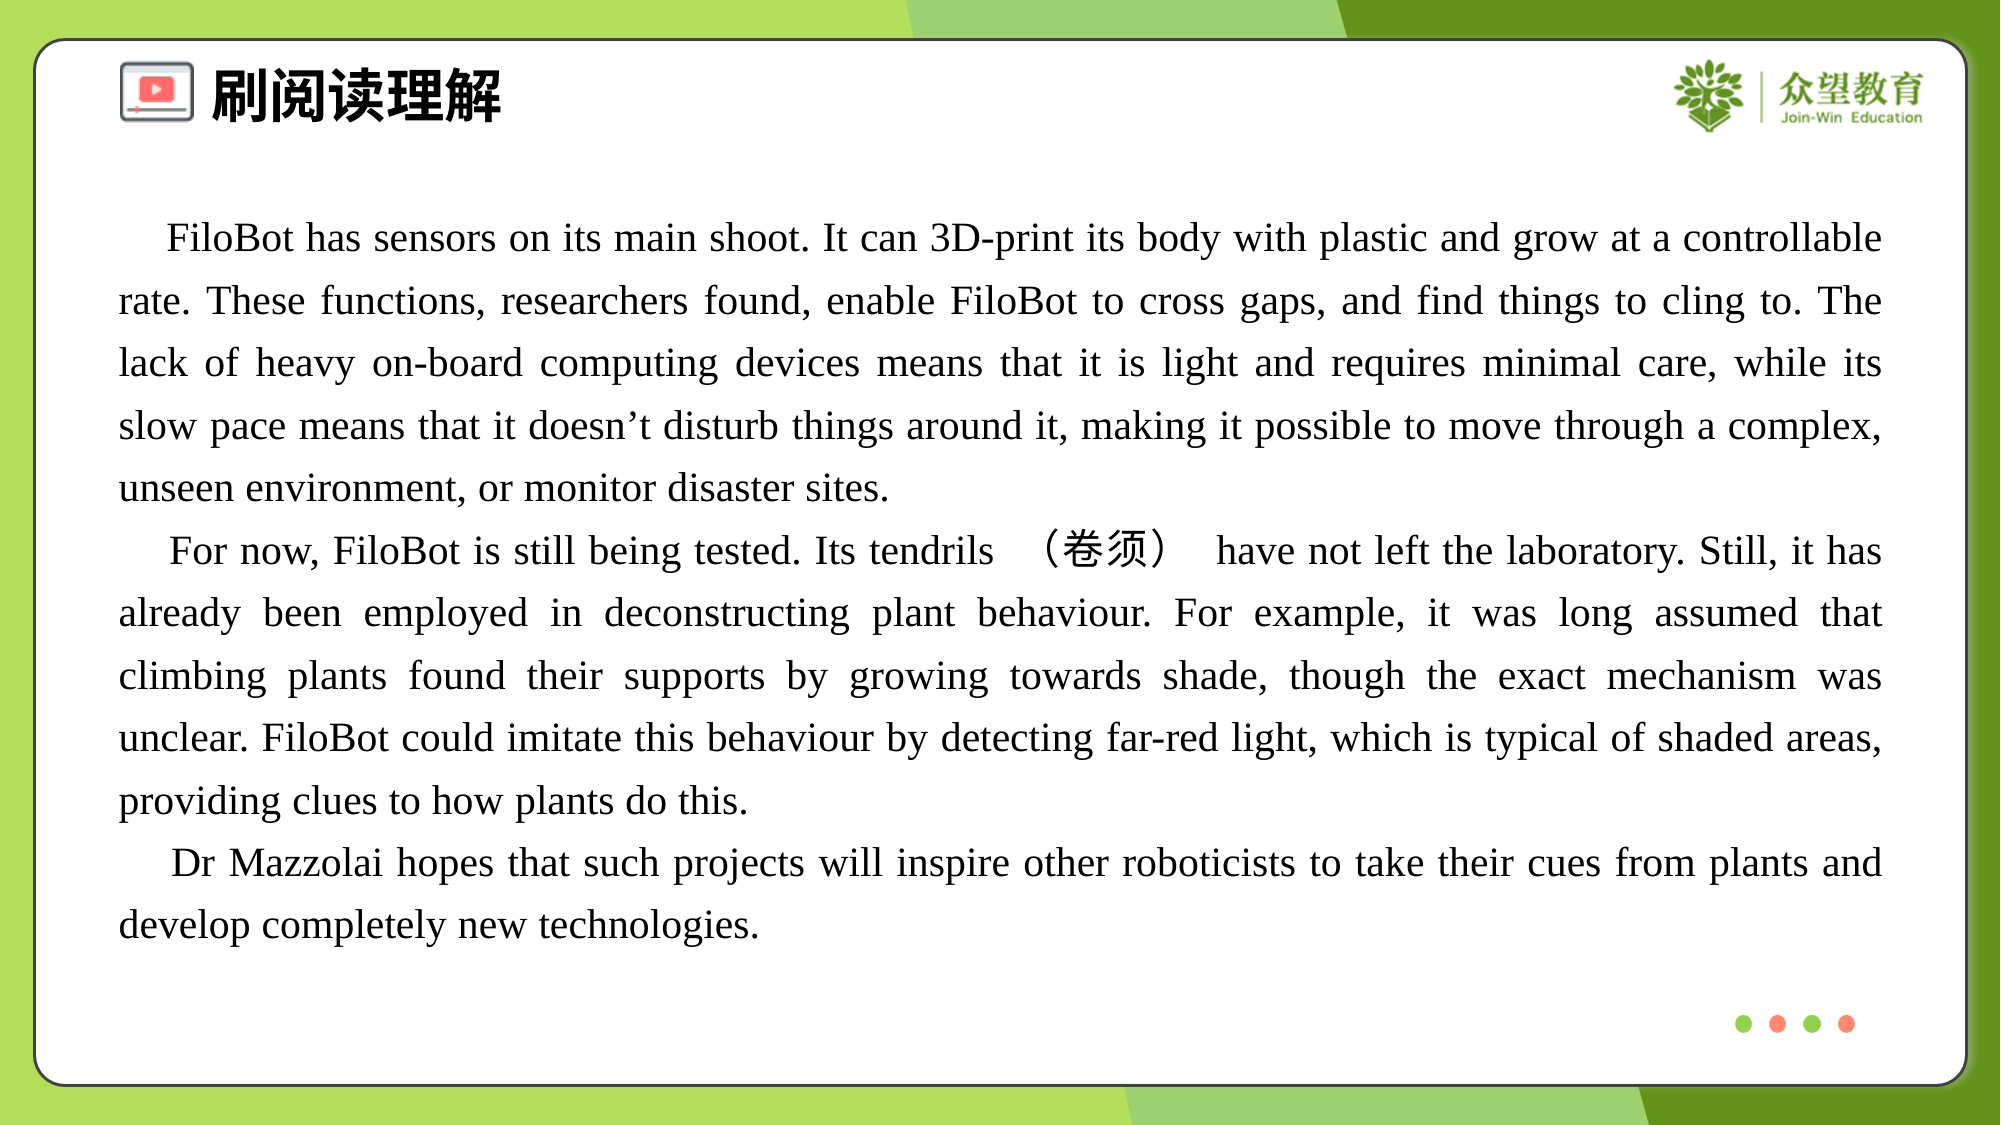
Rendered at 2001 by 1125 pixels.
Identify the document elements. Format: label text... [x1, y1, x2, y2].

picture [0, 0, 2000, 1125]
text_box FiloBot has sensors on its main shoot. It can 3D-print its body with plastic and grow at a controllable rate. These functions, researchers found, enable FiloBot to cross gaps, and find things to cling to. The lack of heavy on-board computing devices means that it is light and requires minimal care, while its slow pace means that it doesn’t disturb things around it, making it possible to move through a complex, unseen environment, or monitor disaster sites. For now, FiloBot is still being tested. Its tendrils （卷须） have not left the laboratory. Still, it has already been employed in deconstructing plant behaviour. For example, it was long assumed that climbing plants found their supports by growing towards shade, though the exact mechanism was unclear. FiloBot could imitate this behaviour by detecting far-red light, which is typical of shaded areas, providing clues to how plants do this. Dr Mazzolai hopes that such projects will inspire other roboticists to take their cues from plants and develop completely new technologies. [118, 147, 1883, 955]
